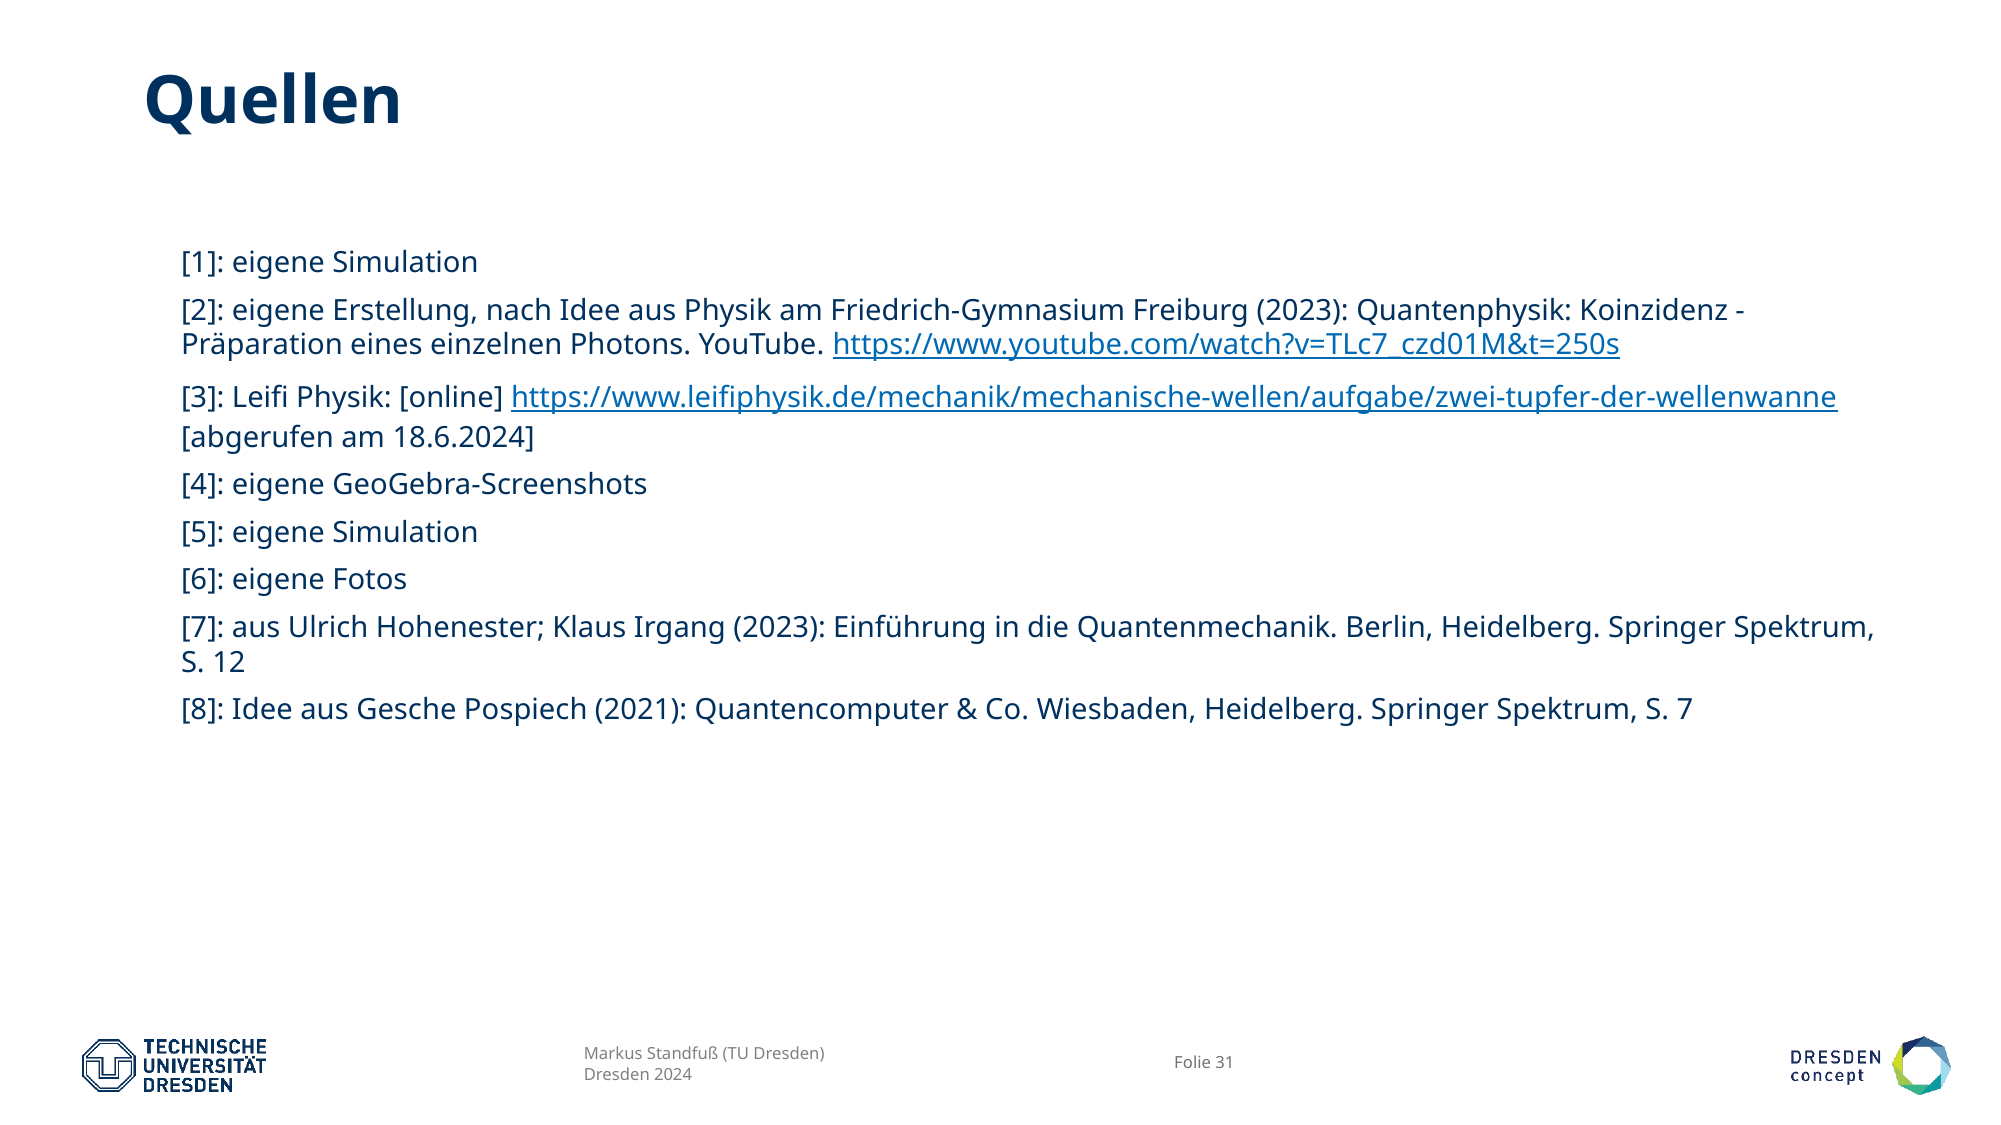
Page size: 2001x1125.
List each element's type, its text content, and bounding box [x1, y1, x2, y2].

list [1]: eigene Simulation [2]: eigene Erstellung, nach Idee aus Physik am Friedrich-Gymnasium Freiburg (2023): Quantenphysik: Koinzidenz - Präparation eines einzelnen Photons. YouTube. https://www.youtube.com/watch?v=TLc7_czd01M&t=250s [3]: Leifi Physik: [online] https://www.leifiphysik.de/mechanik/mechanische-wellen/aufgabe/zwei-tupfer-der-wellenwanne [abgerufen am 18.6.2024] [4]: eigene GeoGebra-Screenshots [5]: eigene Simulation [6]: eigene Fotos [7]: aus Ulrich Hohenester; Klaus Irgang (2023): Einführung in die Quantenmechanik. Berlin, Heidelberg. Springer Spektrum, S. 12 [8]: Idee aus Gesche Pospiech (2021): Quantencomputer & Co. Wiesbaden, Heidelberg. Springer Spektrum, S. 7 [143, 243, 1880, 957]
picture [1791, 1036, 1951, 1095]
title Quellen [143, 56, 1880, 169]
picture [82, 1039, 266, 1092]
